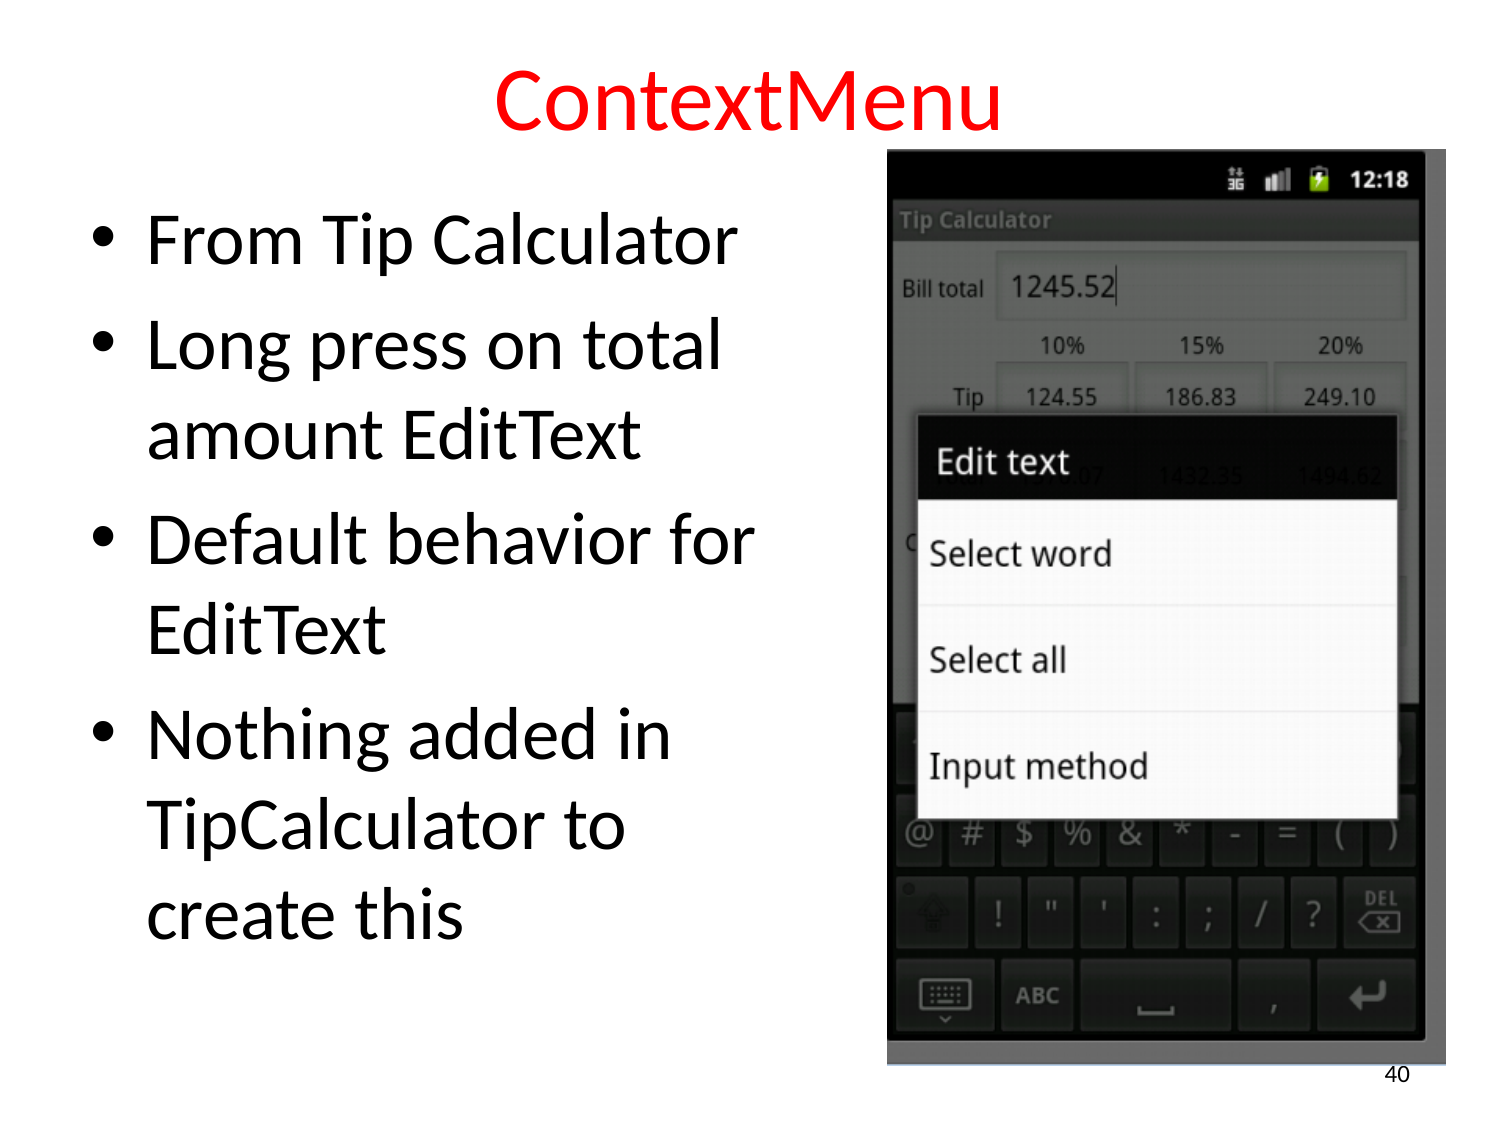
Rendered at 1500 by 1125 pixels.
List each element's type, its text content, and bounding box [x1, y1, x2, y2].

picture [887, 149, 1446, 1066]
title ContextMenu [75, 0, 1425, 188]
list From Tip Calculator Long press on total amount EditText Default behavior for EditText Nothing added in TipCalculator to create this [75, 182, 788, 1038]
slide_number 40 [1074, 1075, 1425, 1103]
